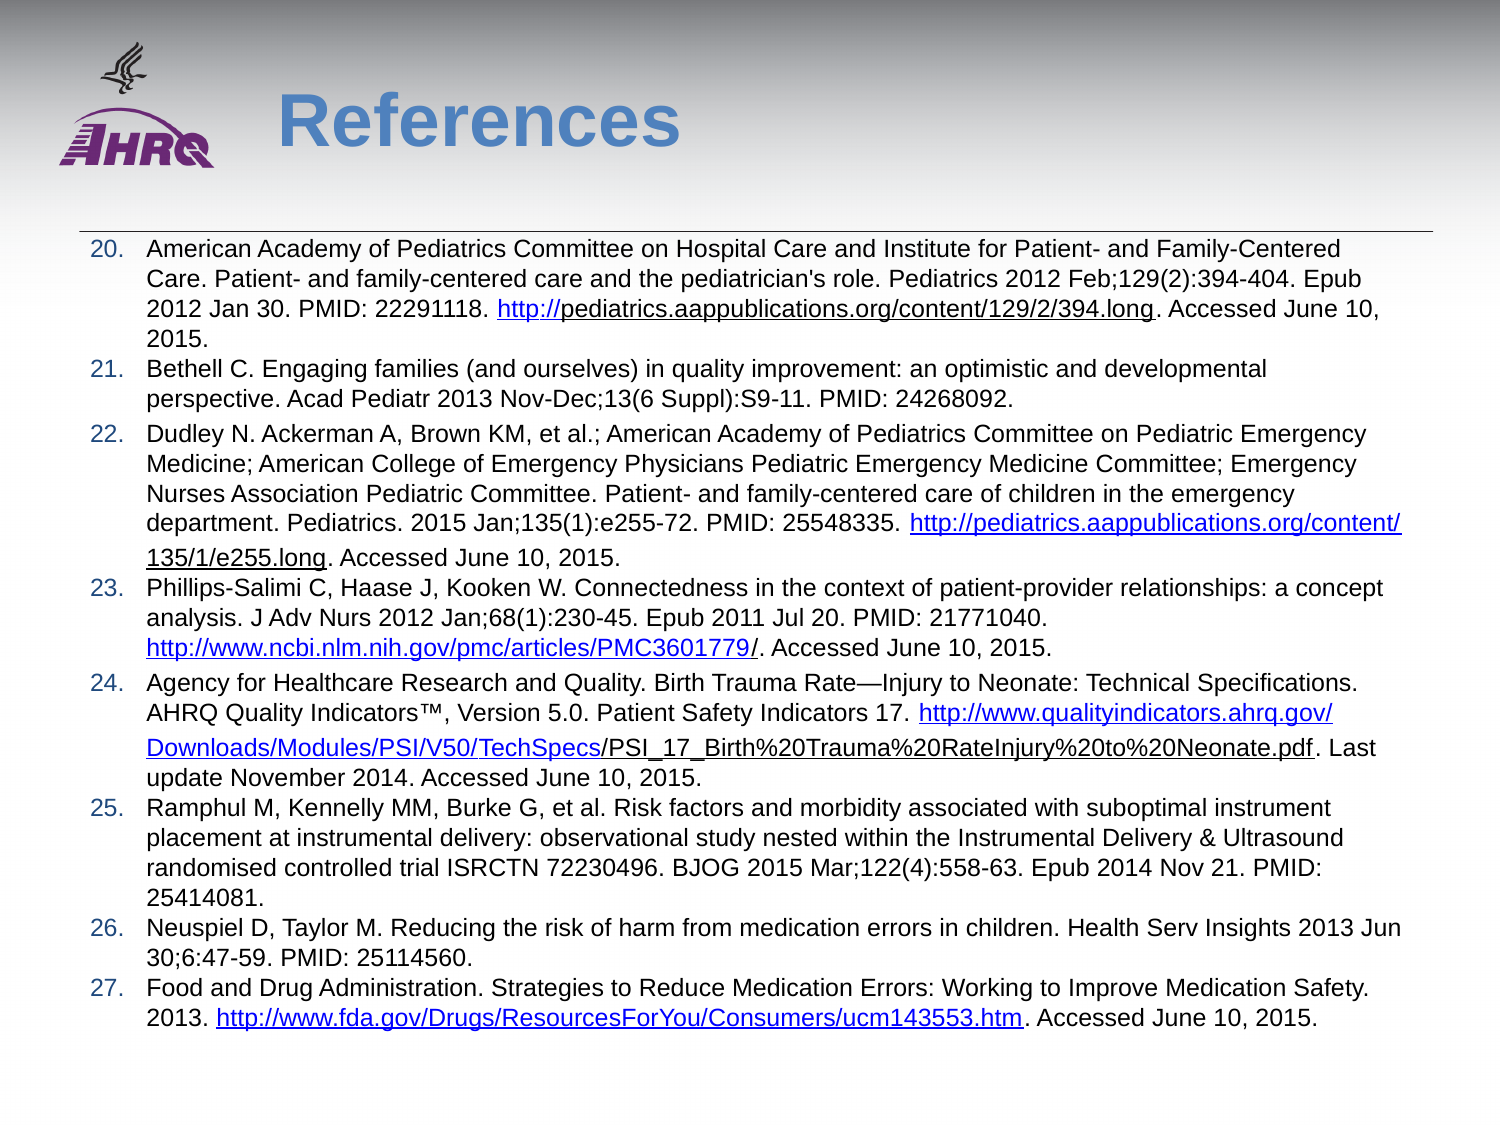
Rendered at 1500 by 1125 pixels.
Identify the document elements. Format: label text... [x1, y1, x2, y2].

list American Academy of Pediatrics Committee on Hospital Care and Institute for Patient- and Family-Centered Care. Patient- and family-centered care and the pediatrician's role. Pediatrics 2012 Feb;129(2):394-404. Epub 2012 Jan 30. PMID: 22291118. http://pediatrics.aappublications.org/content/129/2/394.long. Accessed June 10, 2015. Bethell C. Engaging families (and ourselves) in quality improvement: an optimistic and developmental perspective. Acad Pediatr 2013 Nov-Dec;13(6 Suppl):S9-11. PMID: 24268092. Dudley N. Ackerman A, Brown KM, et al.; American Academy of Pediatrics Committee on Pediatric Emergency Medicine; American College of Emergency Physicians Pediatric Emergency Medicine Committee; Emergency Nurses Association Pediatric Committee. Patient- and family-centered care of children in the emergency department. Pediatrics. 2015 Jan;135(1):e255-72. PMID: 25548335. http://pediatrics.aappublications.org/content/ 135/1/e255.long. Accessed June 10, 2015. Phillips-Salimi C, Haase J, Kooken W. Connectedness in the context of patient-provider relationships: a concept analysis. J Adv Nurs 2012 Jan;68(1):230-45. Epub 2011 Jul 20. PMID: 21771040. http://www.ncbi.nlm.nih.gov/pmc/articles/PMC3601779/. Accessed June 10, 2015. Agency for Healthcare Research and Quality. Birth Trauma Rate—Injury to Neonate: Technical Specifications. AHRQ Quality Indicators™, Version 5.0. Patient Safety Indicators 17. http://www.qualityindicators.ahrq.gov/ Downloads/Modules/PSI/V50/TechSpecs/PSI_17_Birth%20Trauma%20RateInjury%20to%20Neonate.pdf. Last update November 2014. Accessed June 10, 2015. Ramphul M, Kennelly MM, Burke G, et al. Risk factors and morbidity associated with suboptimal instrument placement at instrumental delivery: observational study nested within the Instrumental Delivery & Ultrasound randomised controlled trial ISRCTN 72230496. BJOG 2015 Mar;122(4):558-63. Epub 2014 Nov 21. PMID: 25414081. Neuspiel D, Taylor M. Reducing the risk of harm from medication errors in children. Health Serv Insights 2013 Jun 30;6:47-59. PMID: 25114560. Food and Drug Administration. Strategies to Reduce Medication Errors: Working to Improve Medication Safety. 2013. http://www.fda.gov/Drugs/ResourcesForYou/Consumers/ucm143553.htm. Accessed June 10, 2015. [75, 224, 1425, 1063]
picture [0, 0, 1500, 1125]
title References [262, 45, 1425, 188]
